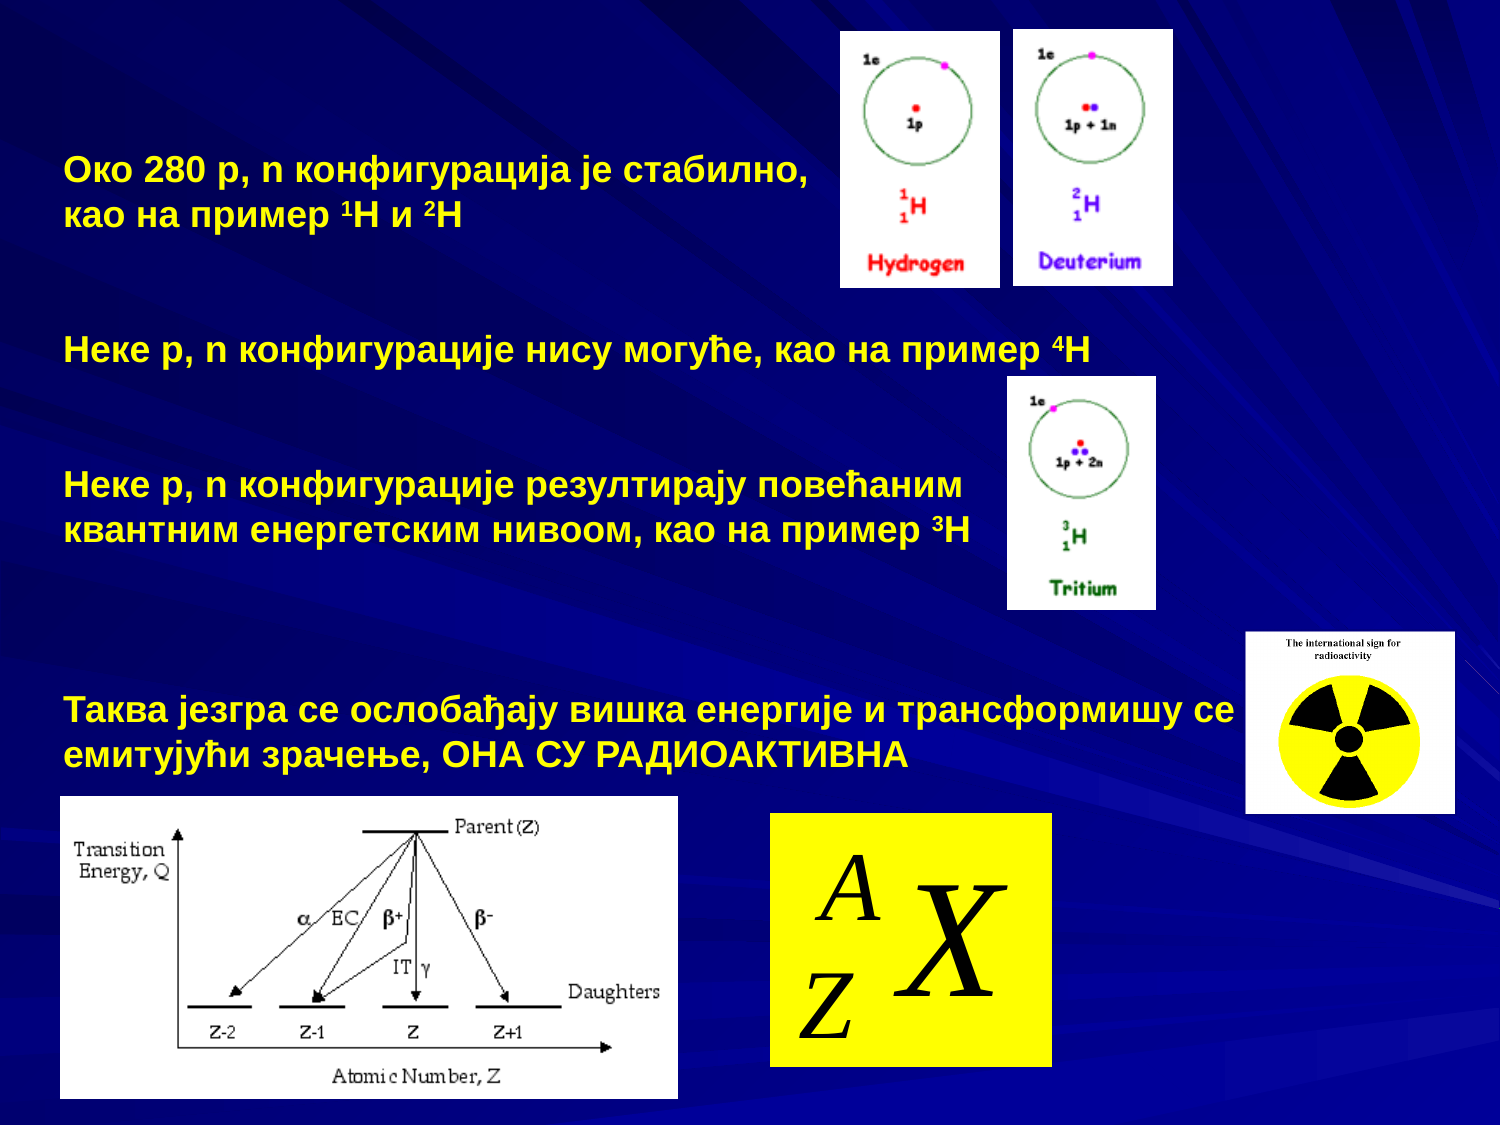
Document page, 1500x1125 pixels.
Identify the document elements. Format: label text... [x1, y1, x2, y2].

text_box Око 280 p, n конфигурација је стабилно, као на пример 1H и 2H Неке p, n конфигурације нису могуће, као на пример 4H Неке p, n конфигурације резултирају повећаним квантним енергетским нивоом, као на пример 3H Таква језгра се ослобађају вишка енергије и трансформишу се емитујући зрачење, ОНА СУ РАДИОАКТИВНА [48, 93, 1288, 783]
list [1243, 629, 1457, 816]
picture [1007, 376, 1156, 610]
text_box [769, 813, 1053, 1068]
picture [60, 796, 678, 1099]
picture [840, 30, 1000, 288]
picture [1013, 29, 1173, 287]
